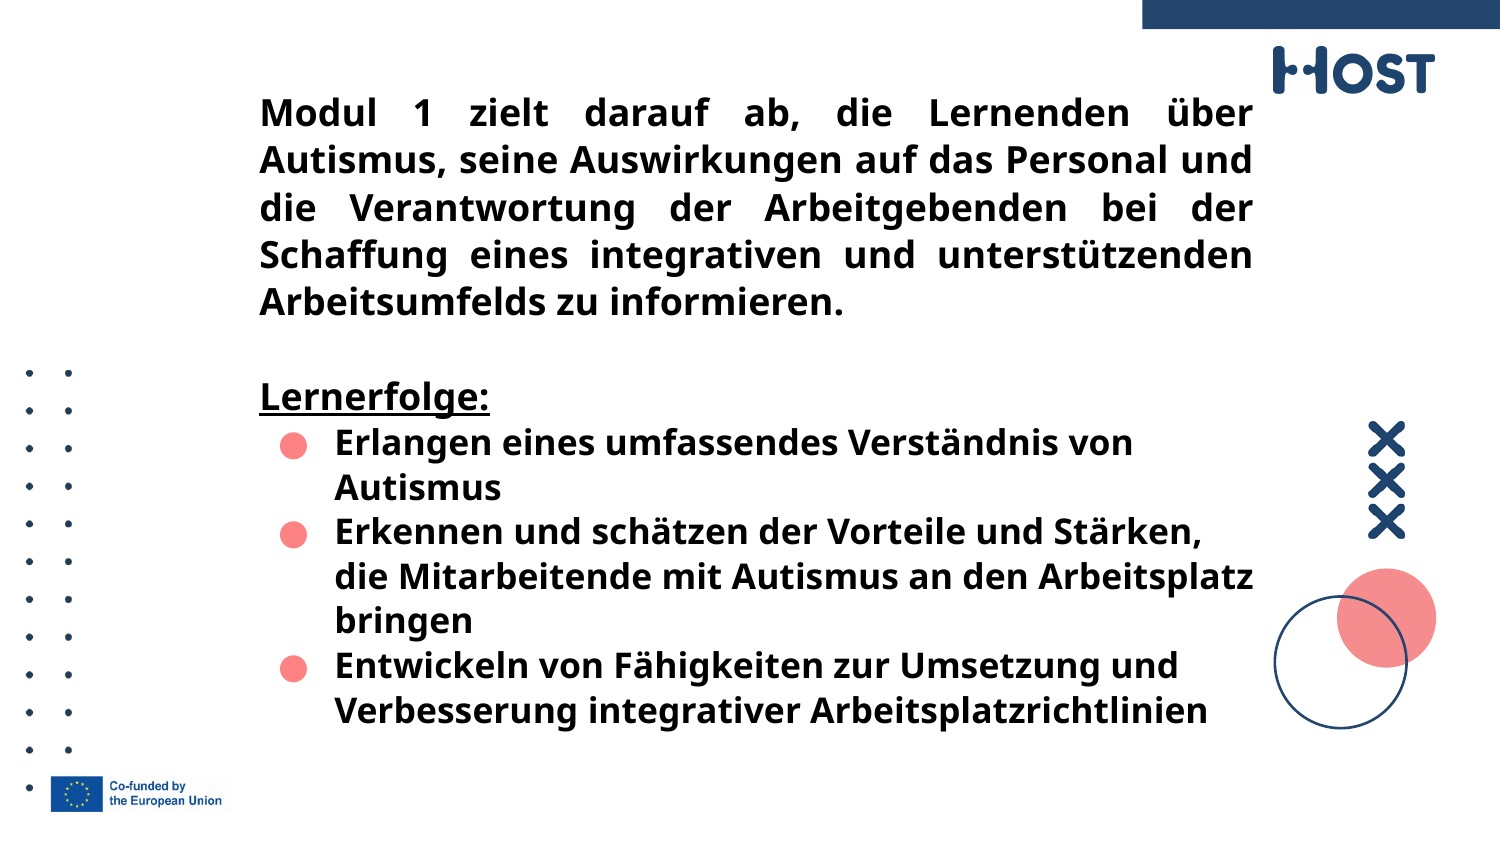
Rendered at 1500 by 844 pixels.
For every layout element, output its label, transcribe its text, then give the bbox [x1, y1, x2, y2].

text_box Modul 1 zielt darauf ab, die Lernenden über Autismus, seine Auswirkungen auf das Personal und die Verantwortung der Arbeitgebenden bei der Schaffung eines integrativen und unterstützenden Arbeitsumfelds zu informieren. Lernerfolge: Erlangen eines umfassendes Verständnis von Autismus Erkennen und schätzen der Vorteile und Stärken, die Mitarbeitende mit Autismus an den Arbeitsplatz bringen Entwickeln von Fähigkeiten zur Umsetzung und Verbesserung integrativer Arbeitsplatzrichtlinien [244, 72, 1270, 790]
picture [1273, 46, 1435, 94]
picture [1368, 421, 1405, 539]
picture [0, 370, 233, 812]
